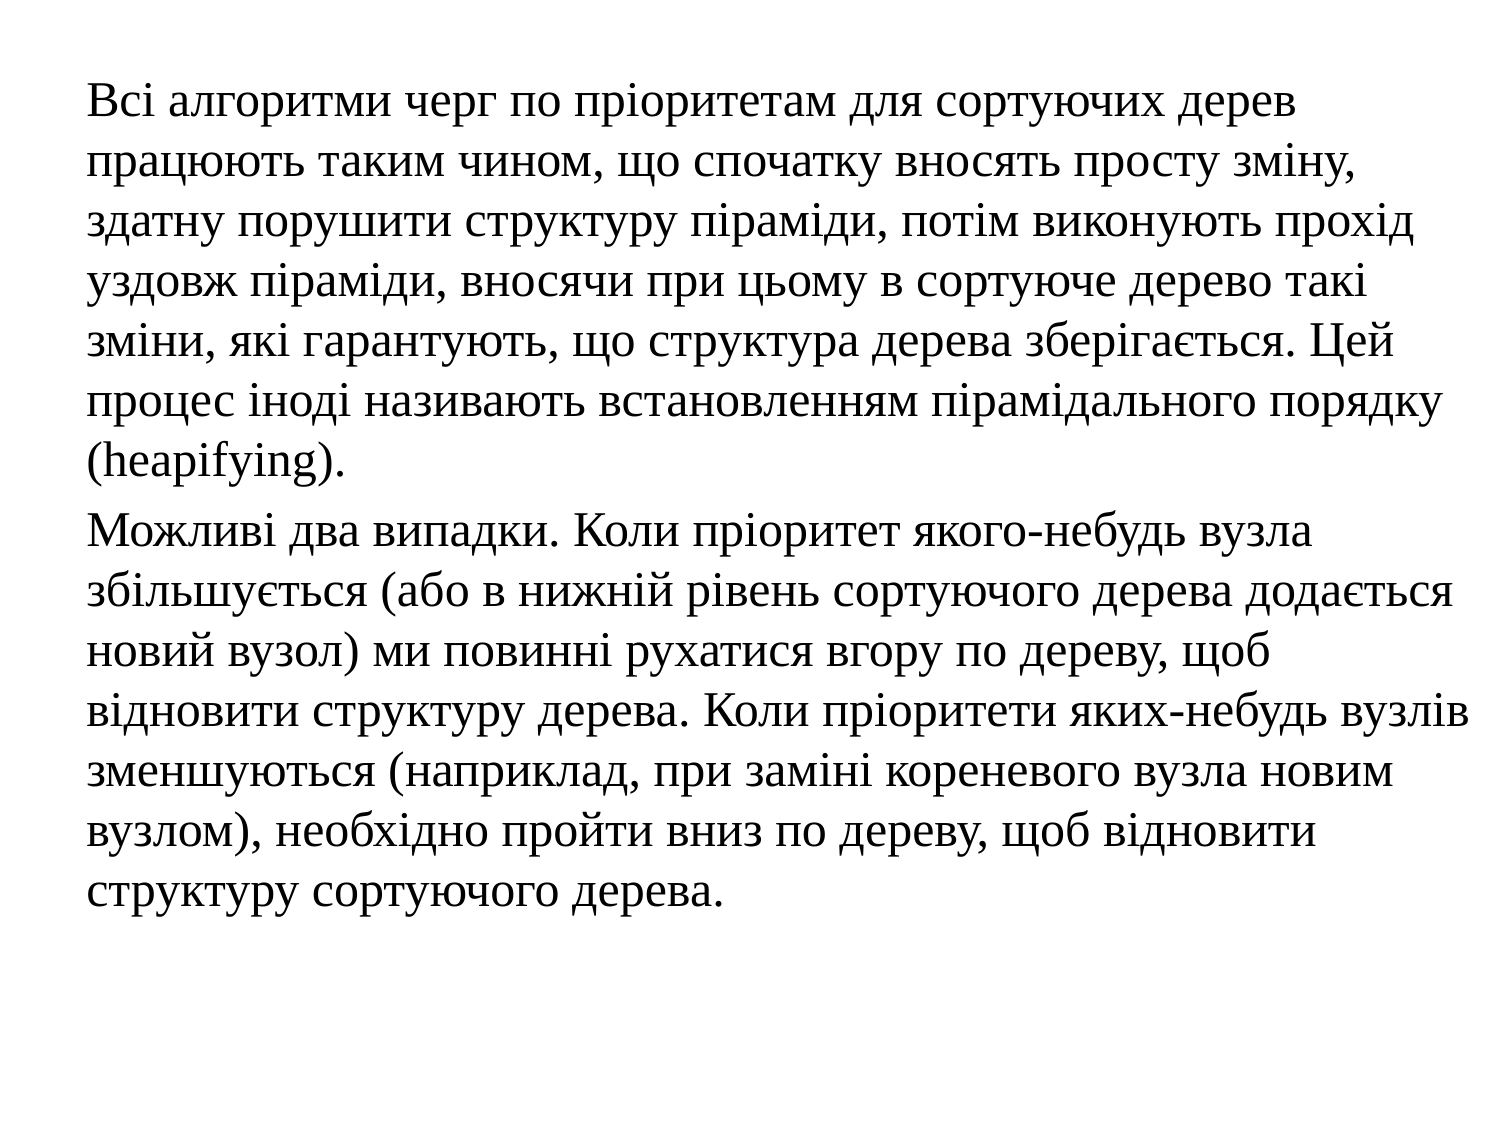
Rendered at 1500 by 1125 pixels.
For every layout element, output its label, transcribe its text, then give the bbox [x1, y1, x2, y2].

list Всі алгоритми черг по пріоритетам для сортуючих дерев працюють таким чином, що спочатку вносять просту зміну, здатну порушити структуру піраміди, потім виконують прохід уздовж піраміди, вносячи при цьому в сортуюче дерево такі зміни, які гарантують, що структура дерева зберігається. Цей процес іноді називають встановленням пірамідального порядку (heapifying). Можливі два випадки. Коли пріоритет якого-небудь вузла збільшується (або в нижній рівень сортуючого дерева додається новий вузол) ми повинні рухатися вгору по дереву, щоб відновити структуру дерева. Коли пріоритети яких-небудь вузлів зменшуються (наприклад, при заміні кореневого вузла новим вузлом), необхідно пройти вниз по дереву, щоб відновити структуру сортуючого дерева. [0, 58, 1500, 1125]
